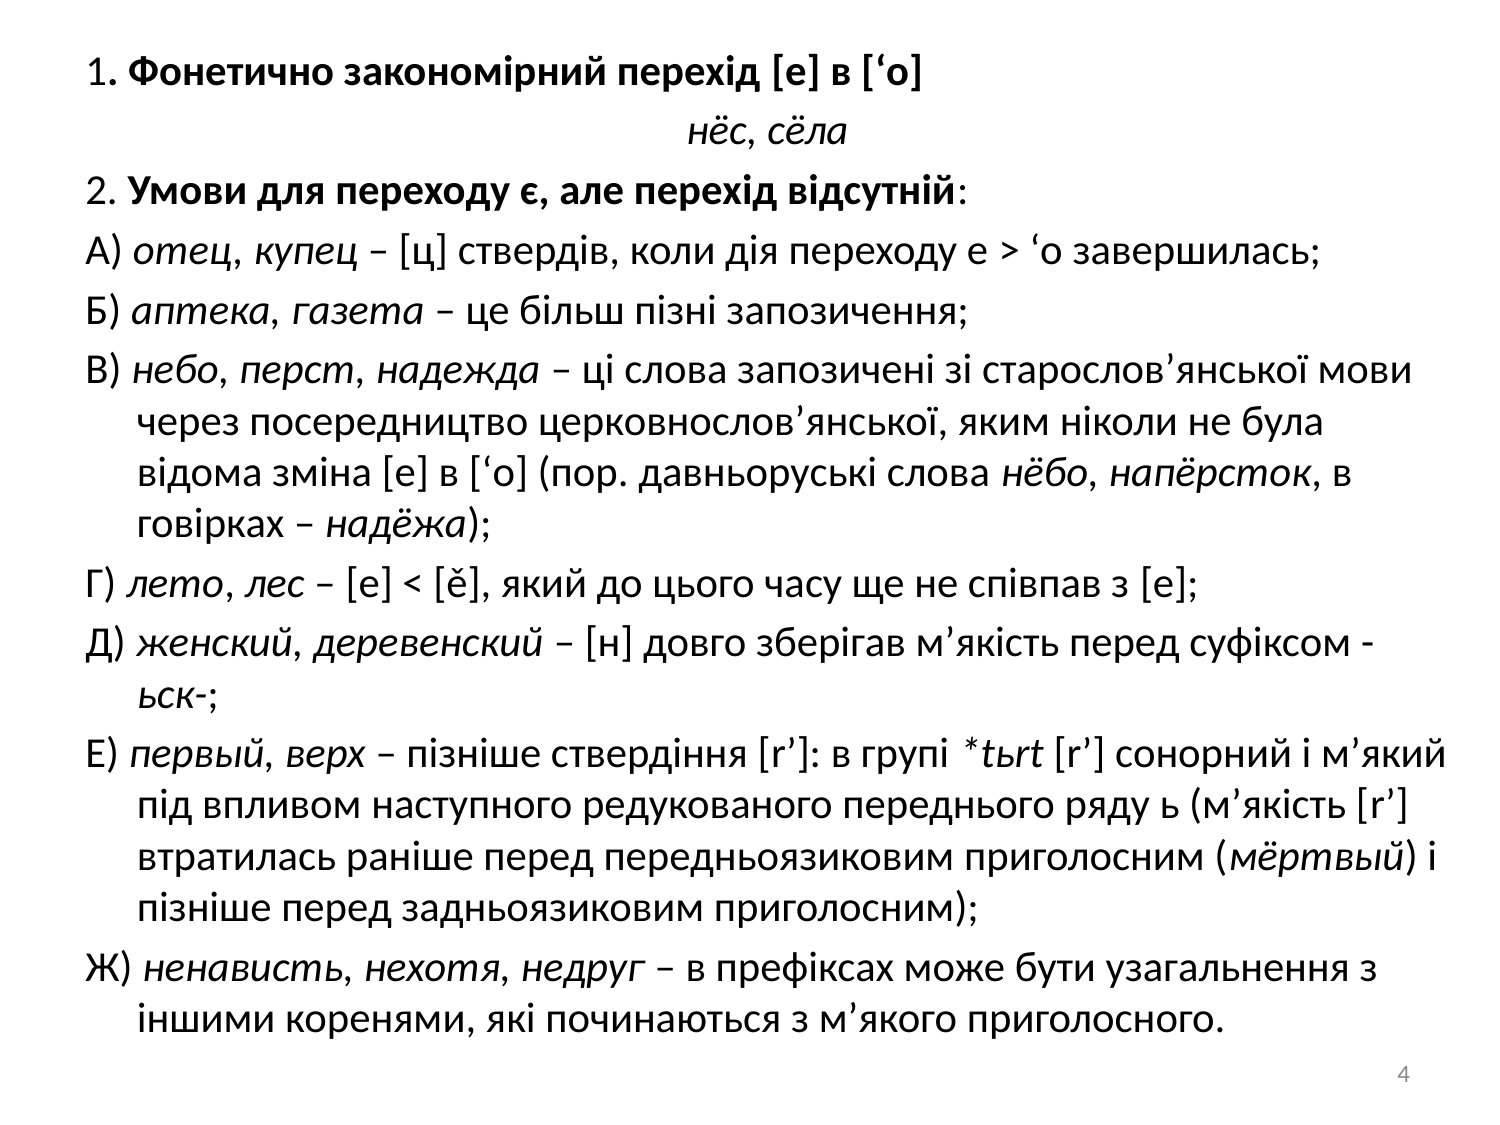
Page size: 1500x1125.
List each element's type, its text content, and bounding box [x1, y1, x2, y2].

list 1. Фонетично закономірний перехід [е] в [‘о] нёс, сёла 2. Умови для переходу є, але перехід відсутній: А) отец, купец – [ц] ствердів, коли дія переходу е > ‘o завершилась; Б) аптека, газета – це більш пізні запозичення; В) небо, перст, надежда – ці слова запозичені зі старослов’янської мови через посередництво церковнослов’янської, яким ніколи не була відома зміна [е] в [‘о] (пор. давньоруські слова нёбо, напёрсток, в говірках – надёжа); Г) лето, лес – [е] < [ě], який до цього часу ще не співпав з [е]; Д) женский, деревенский – [н] довго зберігав м’якість перед суфіксом -ьск-; Е) первый, верх – пізніше ствердіння [r’]: в групі *tьrt [r’] сонорний і м’який під впливом наступного редукованого переднього ряду ь (м’якість [r’] втратилась раніше перед передньоязиковим приголосним (мёртвый) і пізніше перед задньоязиковим приголосним); Ж) ненависть, нехотя, недруг – в префіксах може бути узагальнення з іншими коренями, які починаються з м’якого приголосного. [70, 35, 1465, 1090]
slide_number 4 [1074, 1042, 1425, 1103]
